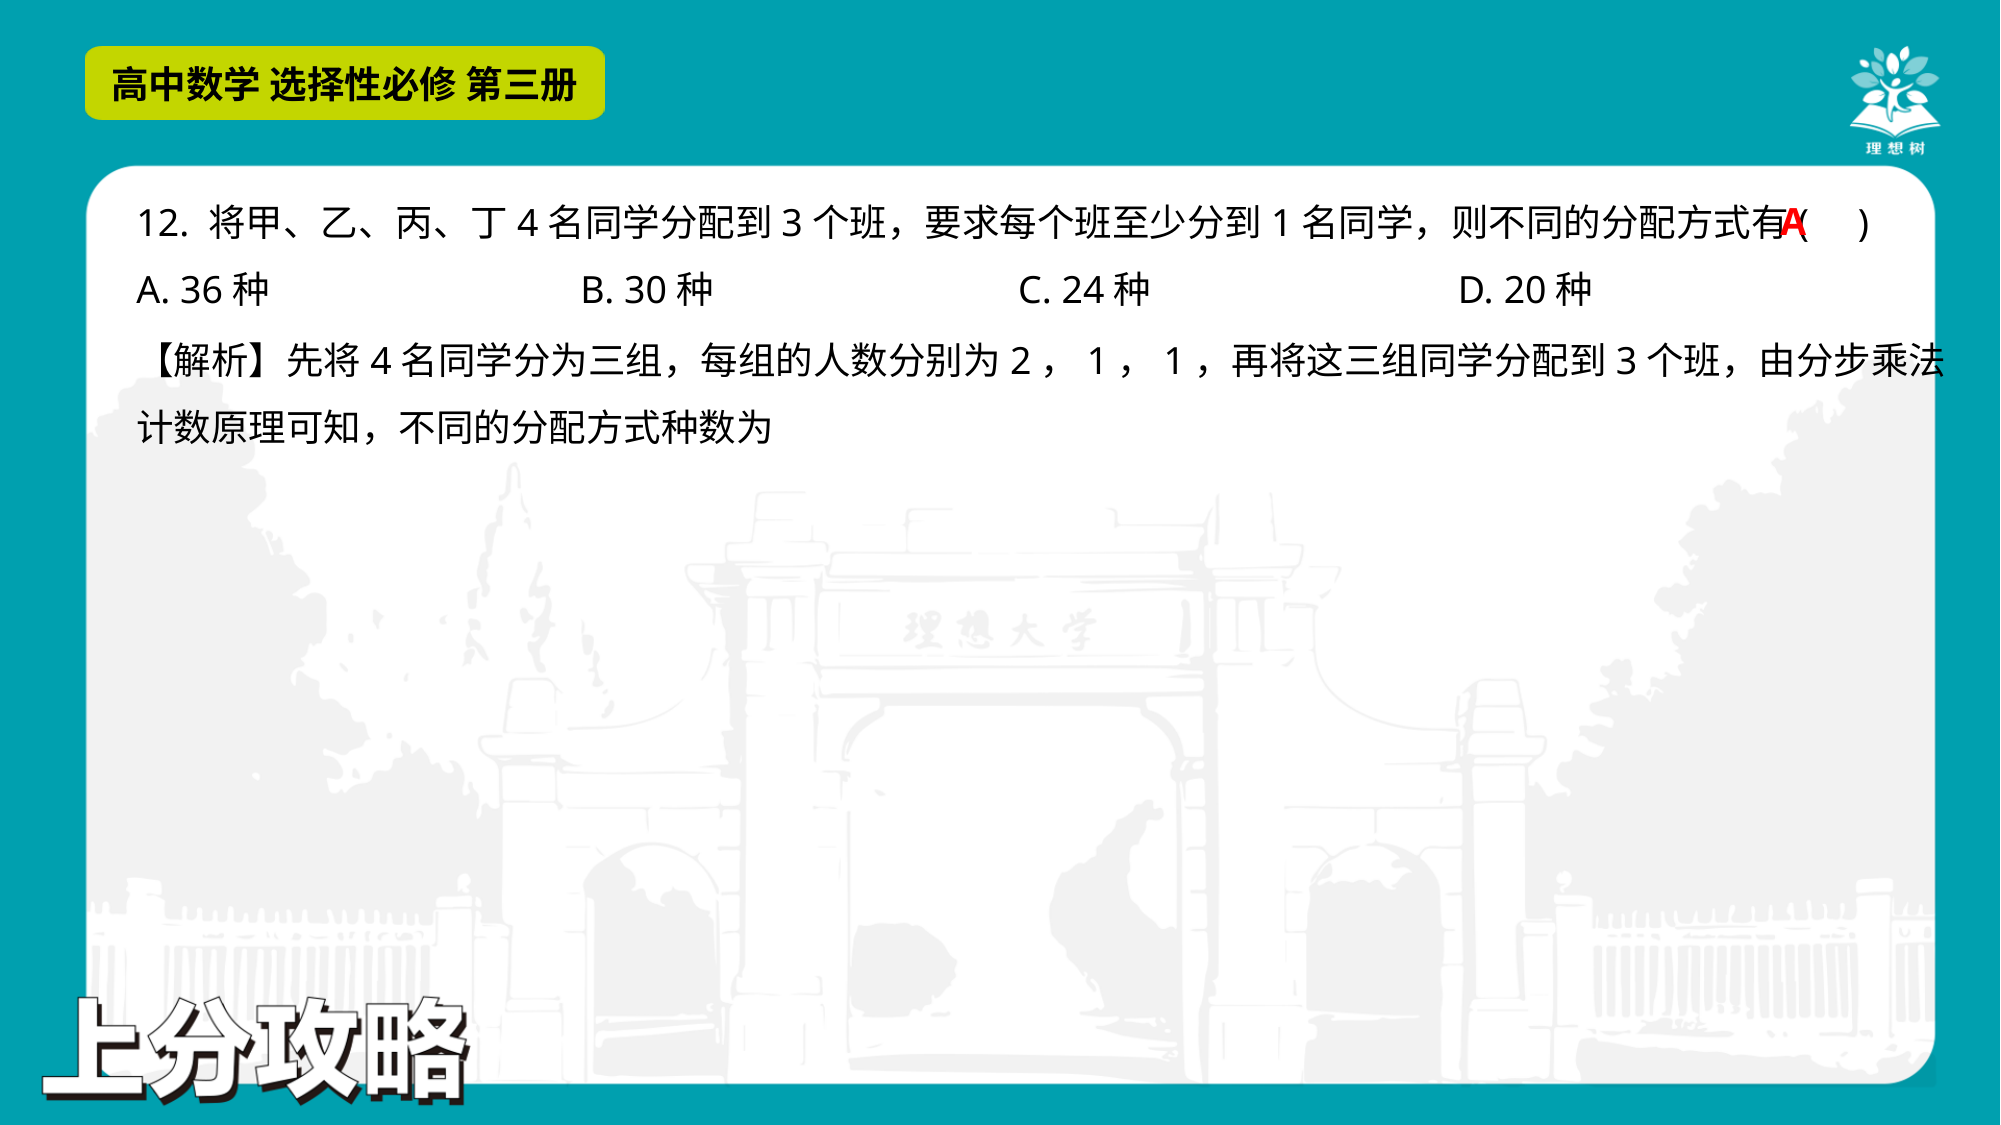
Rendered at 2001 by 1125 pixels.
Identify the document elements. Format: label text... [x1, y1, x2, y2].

text_box 12. 将甲、乙、丙、丁4名同学分配到3个班，要求每个班至少分到1名同学，则不同的分配方式有( ) [1821, 177, 1874, 237]
picture [0, 0, 2000, 1125]
text_box A [1766, 176, 1821, 237]
text_box 12. 将甲、乙、丙、丁4名同学分配到3个班，要求每个班至少分到1名同学，则不同的分配方式有( ) [136, 177, 1766, 237]
text_box A. 36种 B. 30种 C. 24种 D. 20种 [136, 244, 1865, 304]
